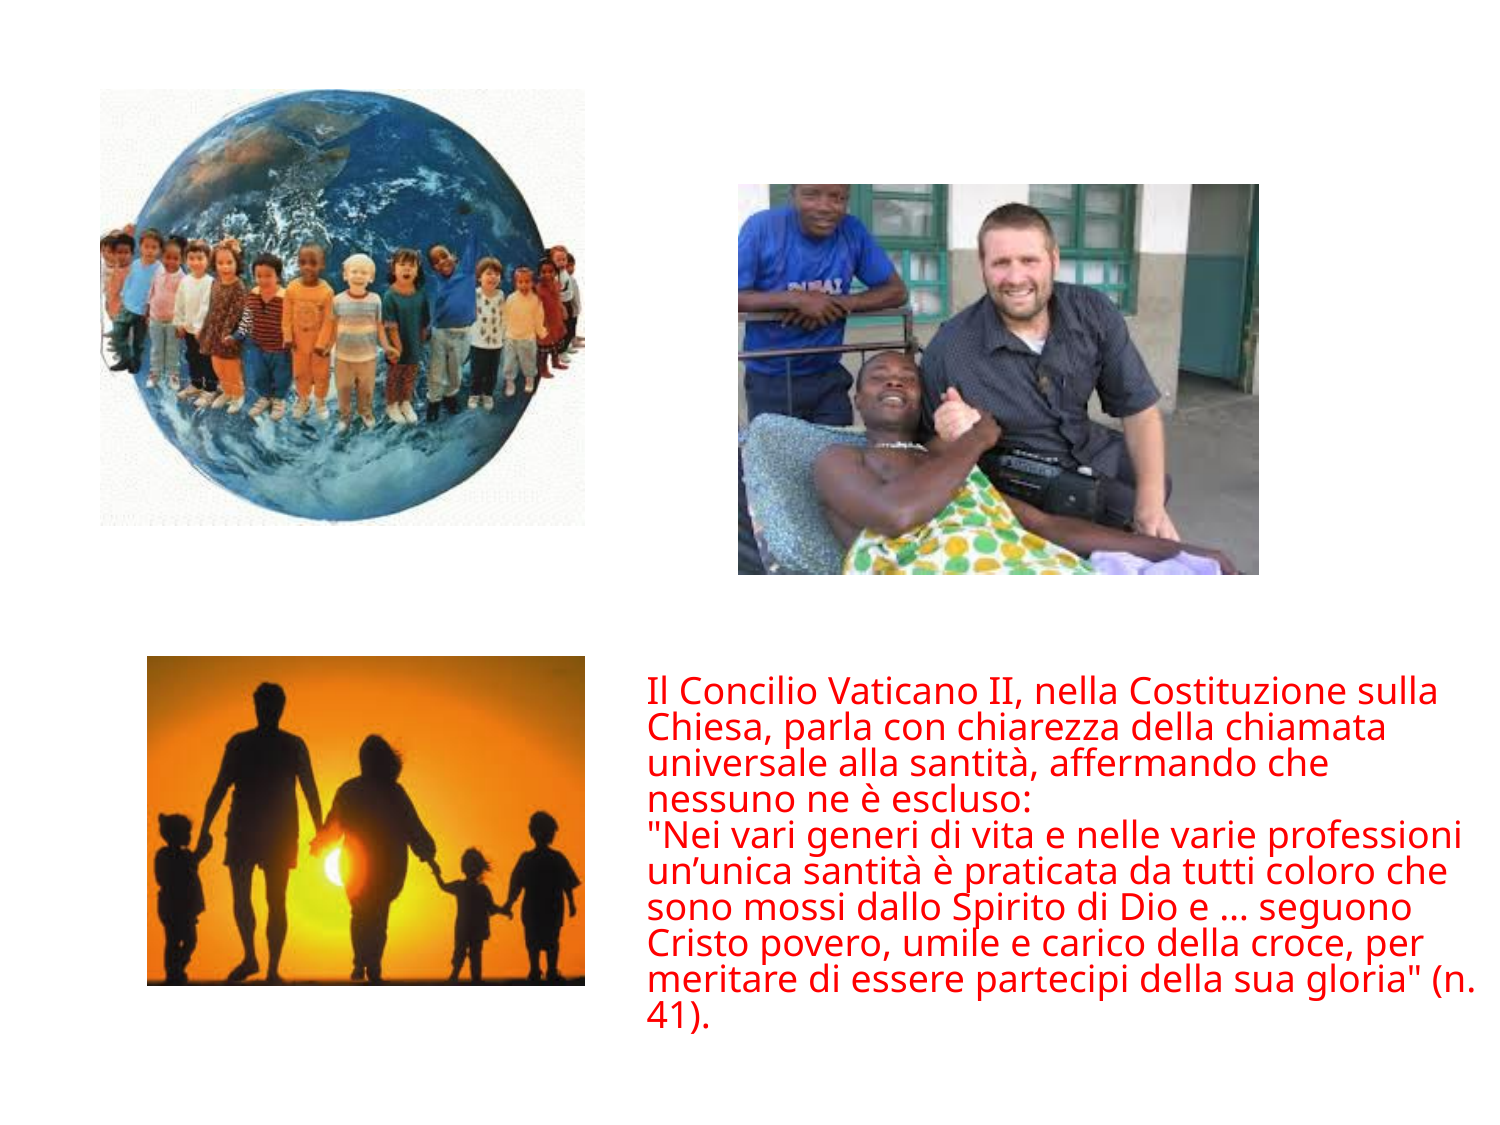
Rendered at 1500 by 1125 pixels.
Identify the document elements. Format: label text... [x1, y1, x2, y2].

picture [147, 655, 585, 986]
text_box Il Concilio Vaticano II, nella Costituzione sulla Chiesa, parla con chiarezza della chiamata universale alla santità, affermando che nessuno ne è escluso: "Nei vari generi di vita e nelle varie professioni un’unica santità è praticata da tutti coloro che sono mossi dallo Spirito di Dio e … seguono Cristo povero, umile e carico della croce, per meritare di essere partecipi della sua gloria" (n. 41). [631, 668, 1500, 1044]
picture [100, 89, 585, 527]
picture [737, 184, 1259, 575]
